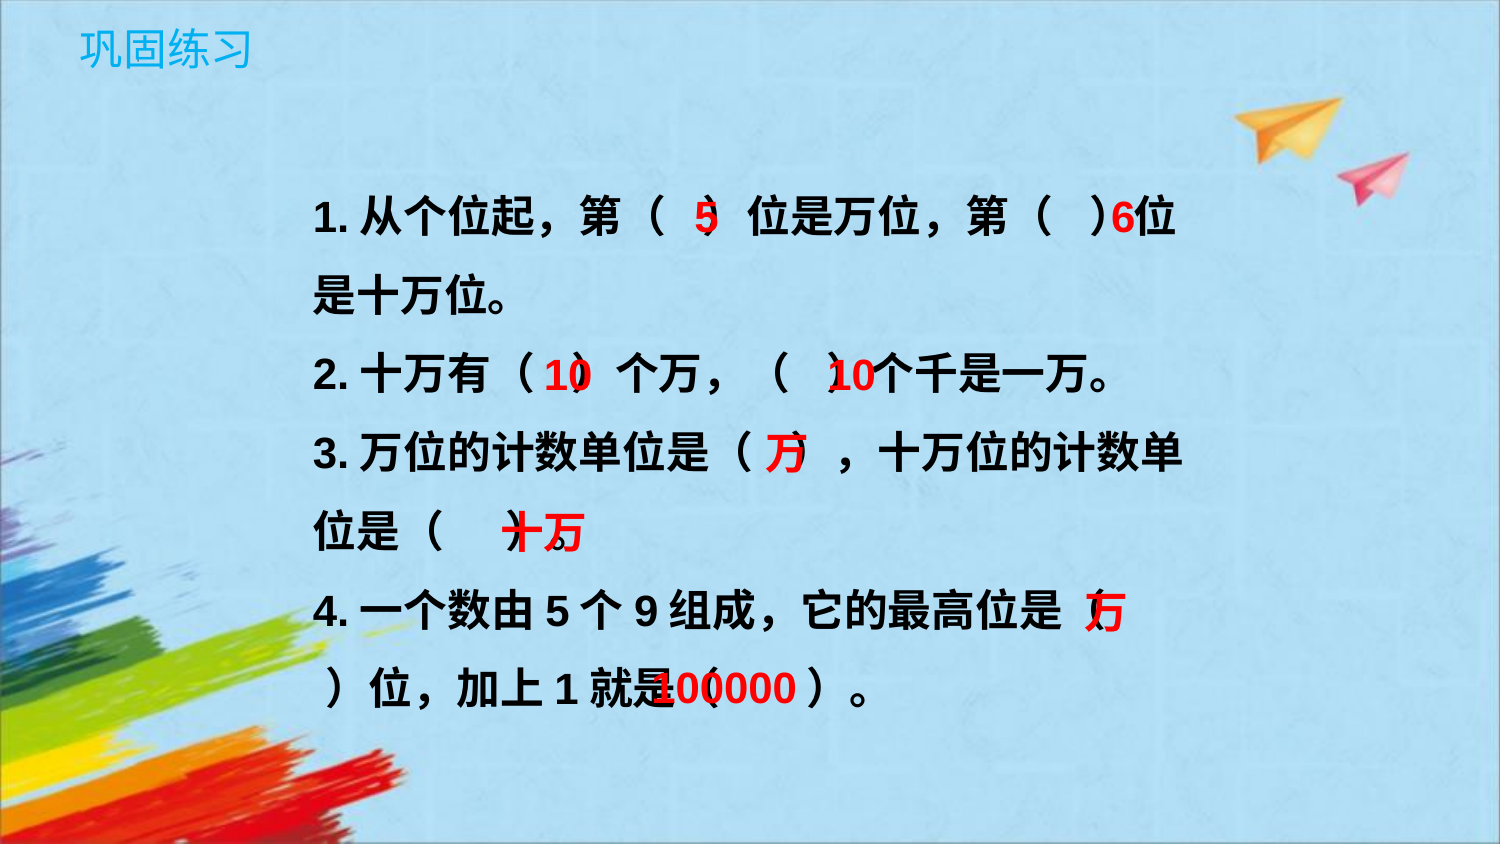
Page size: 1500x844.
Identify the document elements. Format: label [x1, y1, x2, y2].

picture [0, 0, 1500, 844]
text_box [297, 154, 1205, 727]
